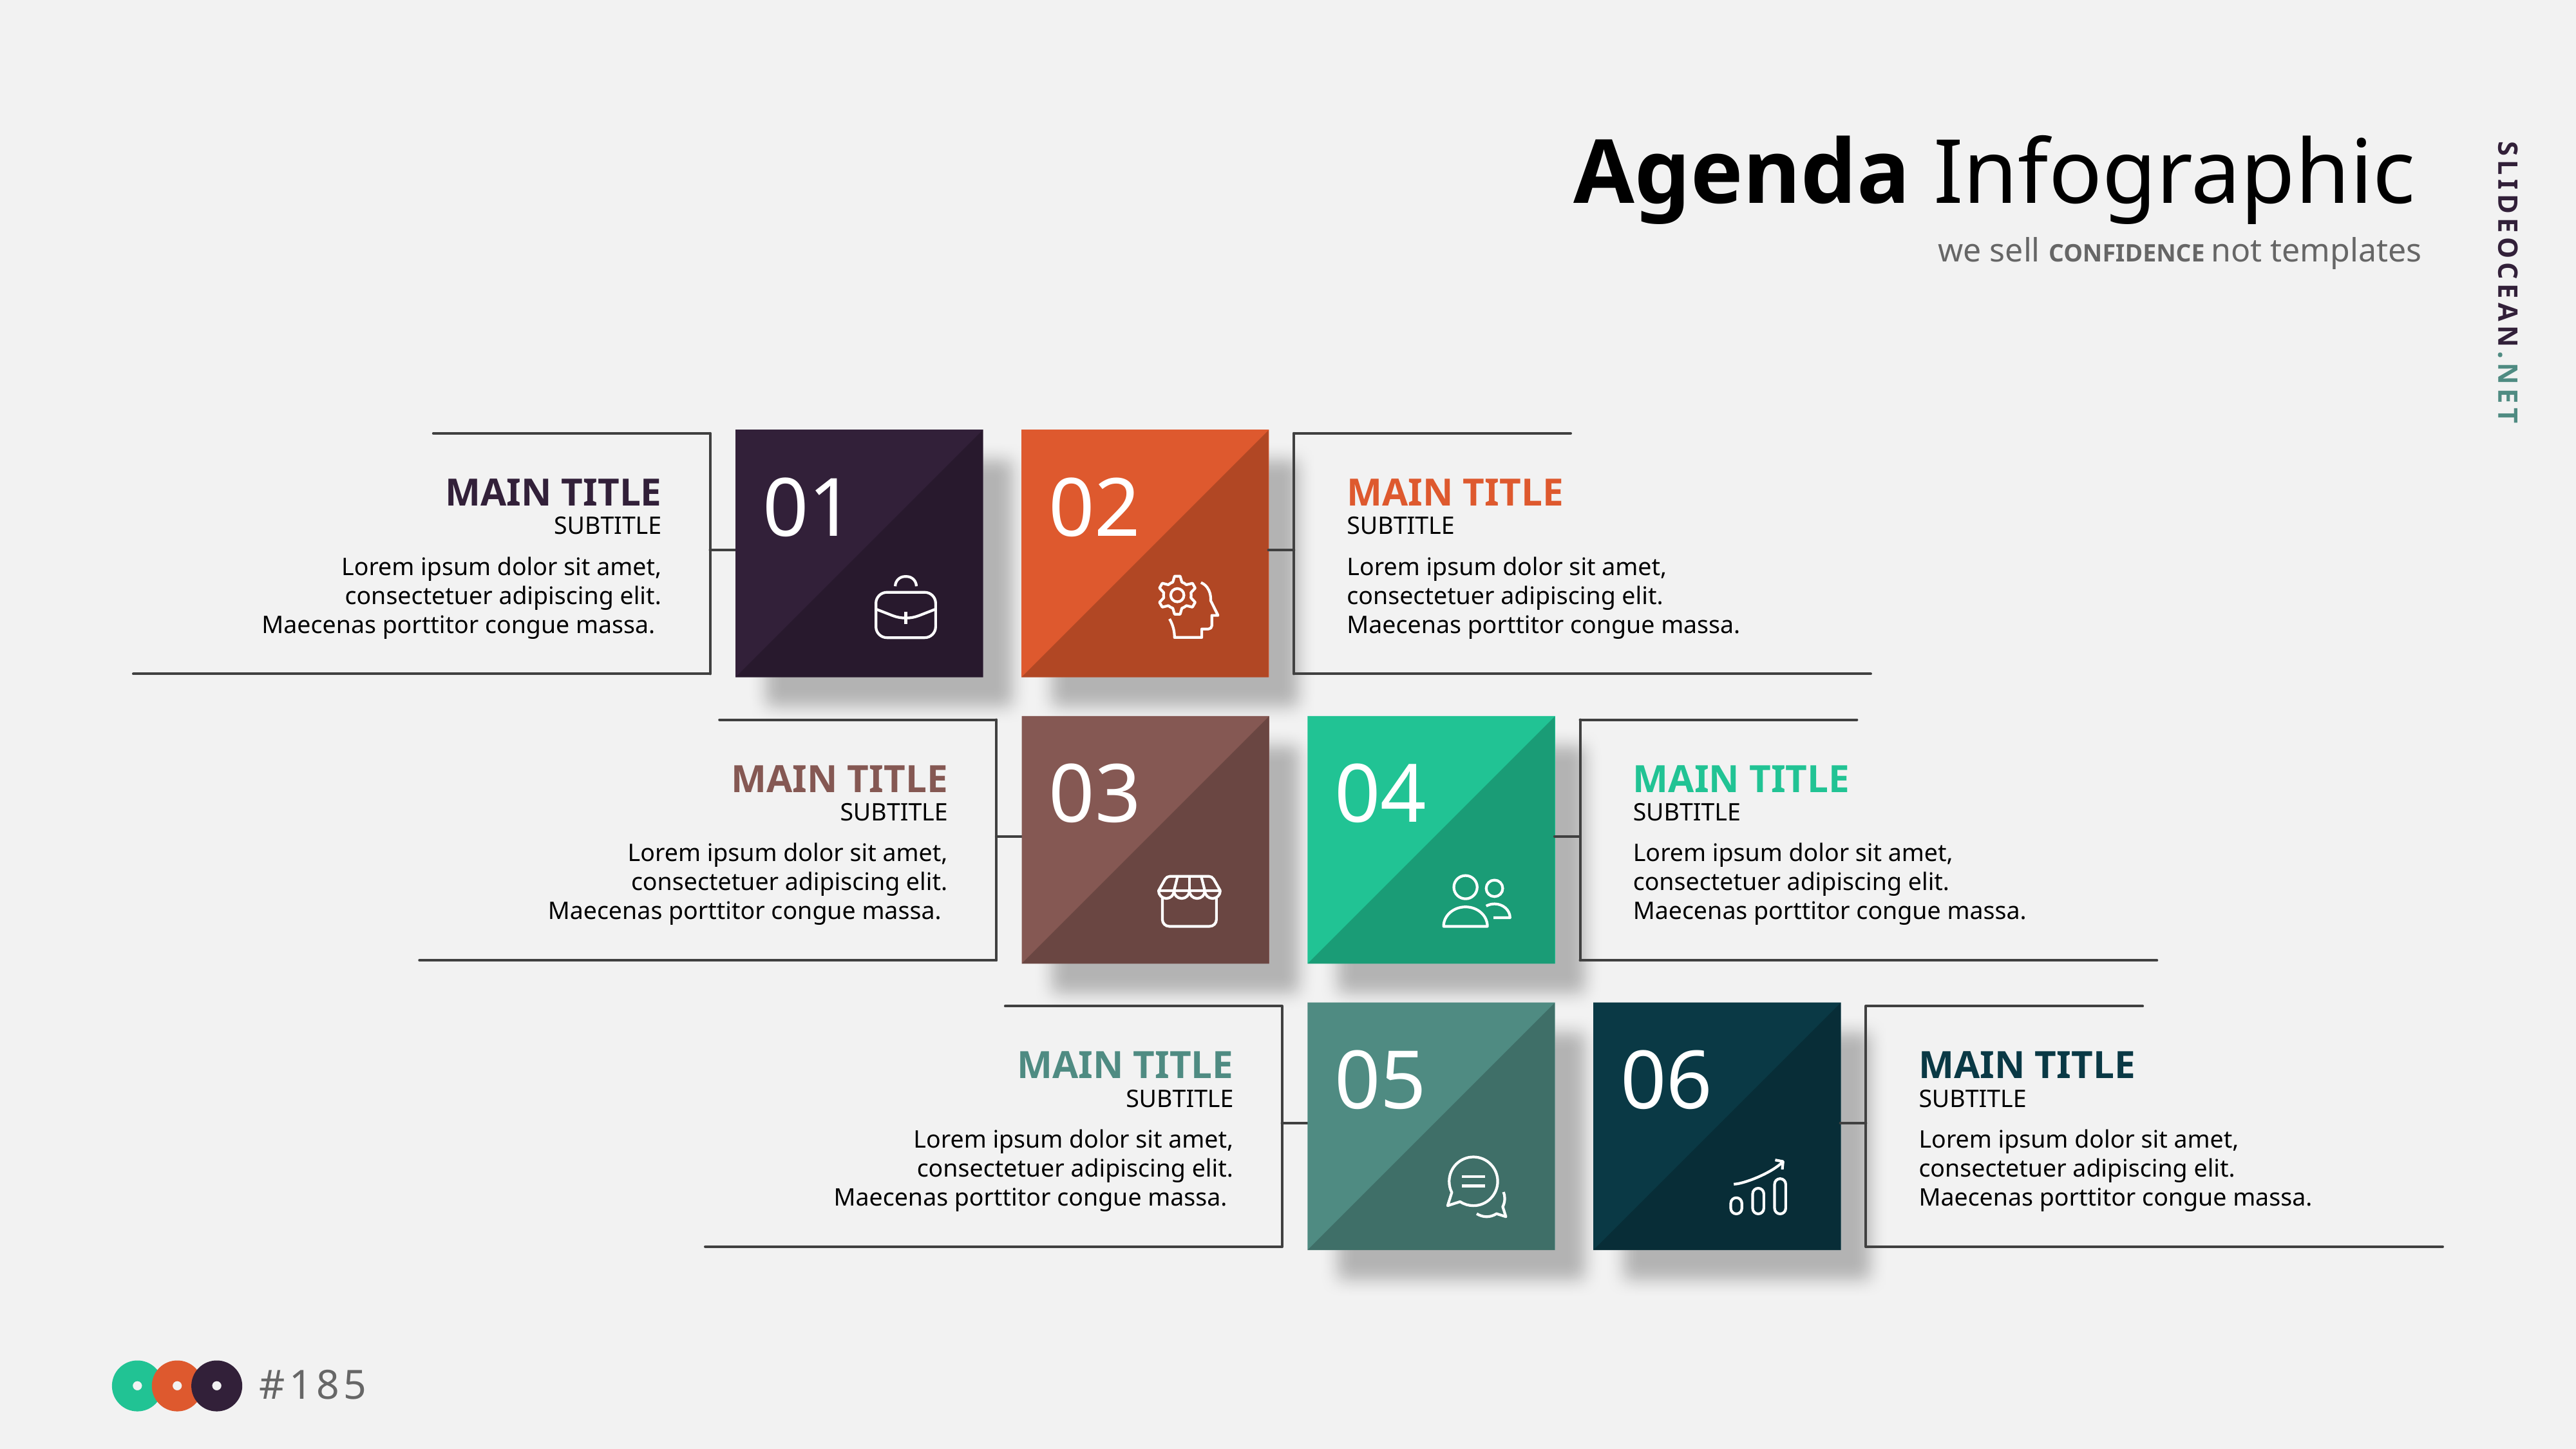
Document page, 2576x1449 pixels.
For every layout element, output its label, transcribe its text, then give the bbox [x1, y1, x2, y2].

text_box we sell CONFIDENCE not templates [1637, 229, 2443, 269]
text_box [1307, 1002, 1556, 1251]
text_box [1554, 719, 2157, 961]
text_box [1909, 1035, 2337, 1217]
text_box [1021, 429, 1270, 678]
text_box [133, 433, 735, 674]
text_box Agenda Infographic [1564, 109, 2425, 226]
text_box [243, 462, 672, 645]
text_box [530, 749, 958, 931]
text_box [1268, 433, 1871, 674]
text_box #185 [259, 1359, 402, 1408]
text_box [1623, 749, 2051, 931]
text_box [1840, 1005, 2443, 1247]
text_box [815, 1035, 1244, 1217]
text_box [705, 1005, 1307, 1247]
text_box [735, 429, 984, 678]
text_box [1337, 462, 1765, 645]
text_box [1021, 715, 1270, 964]
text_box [419, 719, 1021, 961]
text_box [1307, 715, 1556, 964]
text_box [1593, 1002, 1842, 1251]
